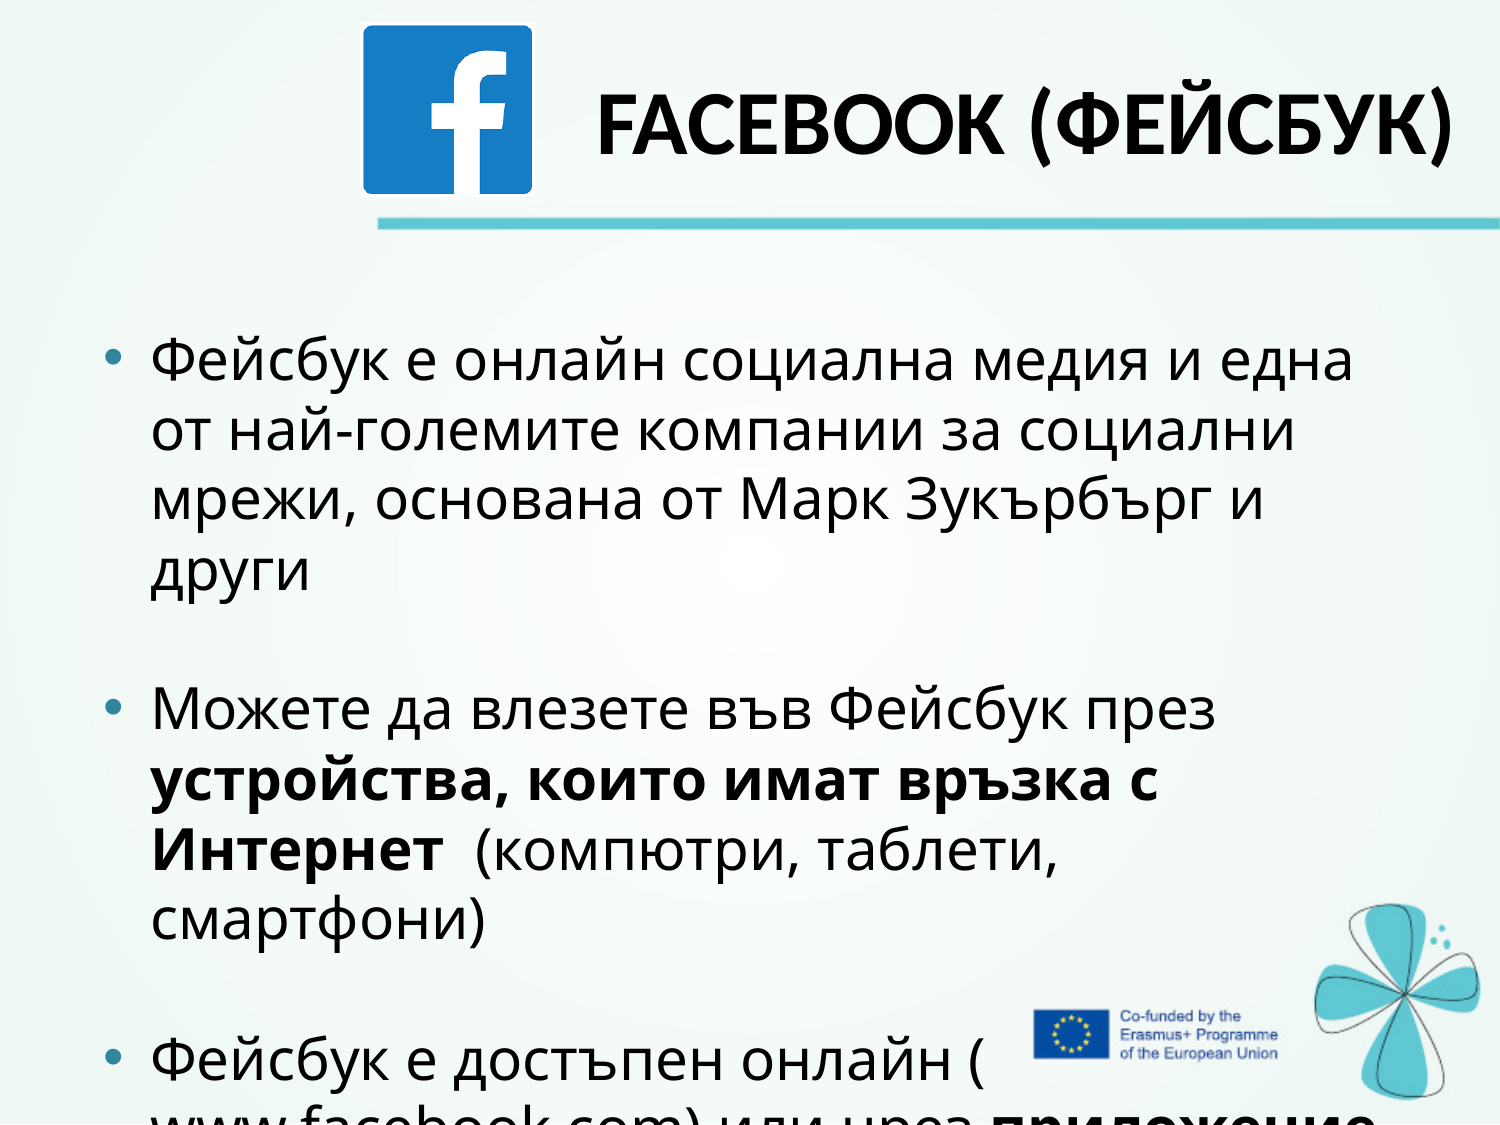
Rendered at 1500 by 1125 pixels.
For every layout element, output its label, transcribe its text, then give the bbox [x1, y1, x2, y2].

picture [0, 0, 1500, 1125]
text_box FACEBOOK (ФЕЙСБУК) [572, 55, 1471, 180]
text_box Фейсбук е онлайн социална медия и една от най-големите компании за социални мрежи, основана от Марк Зукърбърг и други Можете да влезете във Фейсбук през устройства, които имат връзка с Интернет (компютри, таблети, смартфони) Фейсбук е достъпен онлайн (www.facebook.com) или чрез приложение (Андроид или IOS store) [88, 314, 1400, 1125]
